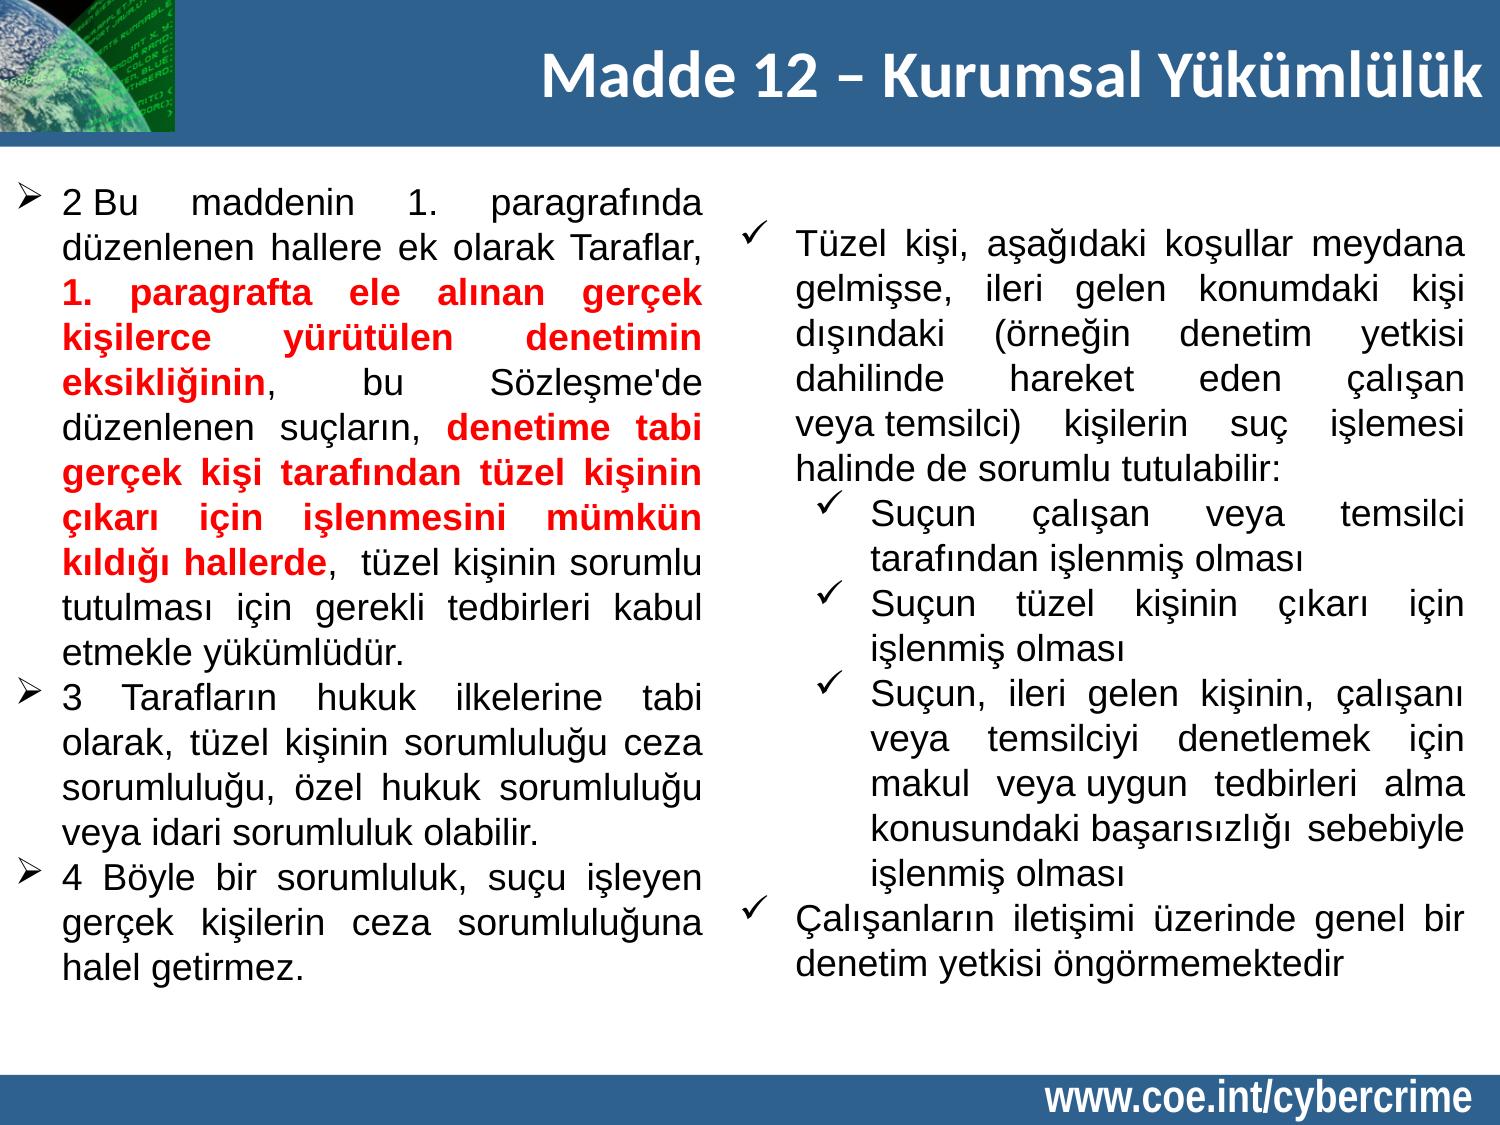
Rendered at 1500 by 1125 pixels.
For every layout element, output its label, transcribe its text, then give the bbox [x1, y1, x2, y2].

text_box Madde 12 – Kurumsal Yükümlülük [0, 0, 1500, 149]
text_box 2 Bu maddenin 1. paragrafında düzenlenen hallere ek olarak Taraflar, 1. paragrafta ele alınan gerçek kişilerce yürütülen denetimin eksikliğinin, bu Sözleşme'de düzenlenen suçların, denetime tabi gerçek kişi tarafından tüzel kişinin çıkarı için işlenmesini mümkün kıldığı hallerde, tüzel kişinin sorumlu tutulması için gerekli tedbirleri kabul etmekle yükümlüdür. 3 Tarafların hukuk ilkelerine tabi olarak, tüzel kişinin sorumluluğu ceza sorumluluğu, özel hukuk sorumluluğu veya idari sorumluluk olabilir. 4 Böyle bir sorumluluk, suçu işleyen gerçek kişilerin ceza sorumluluğuna halel getirmez. [0, 170, 718, 1036]
text_box www.coe.int/cybercrime [1030, 1059, 1500, 1125]
picture [0, 0, 175, 132]
text_box [0, 1073, 1030, 1125]
text_box Tüzel kişi, aşağıdaki koşullar meydana gelmişse, ileri gelen konumdaki kişi dışındaki (örneğin denetim yetkisi dahilinde hareket eden çalışan veya temsilci) kişilerin suç işlemesi halinde de sorumlu tutulabilir: Suçun çalışan veya temsilci tarafından işlenmiş olması Suçun tüzel kişinin çıkarı için işlenmiş olması Suçun, ileri gelen kişinin, çalışanı veya temsilciyi denetlemek için makul veya uygun tedbirleri alma konusundaki başarısızlığı sebebiyle işlenmiş olması Çalışanların iletişimi üzerinde genel bir denetim yetkisi öngörmemektedir [724, 211, 1480, 992]
